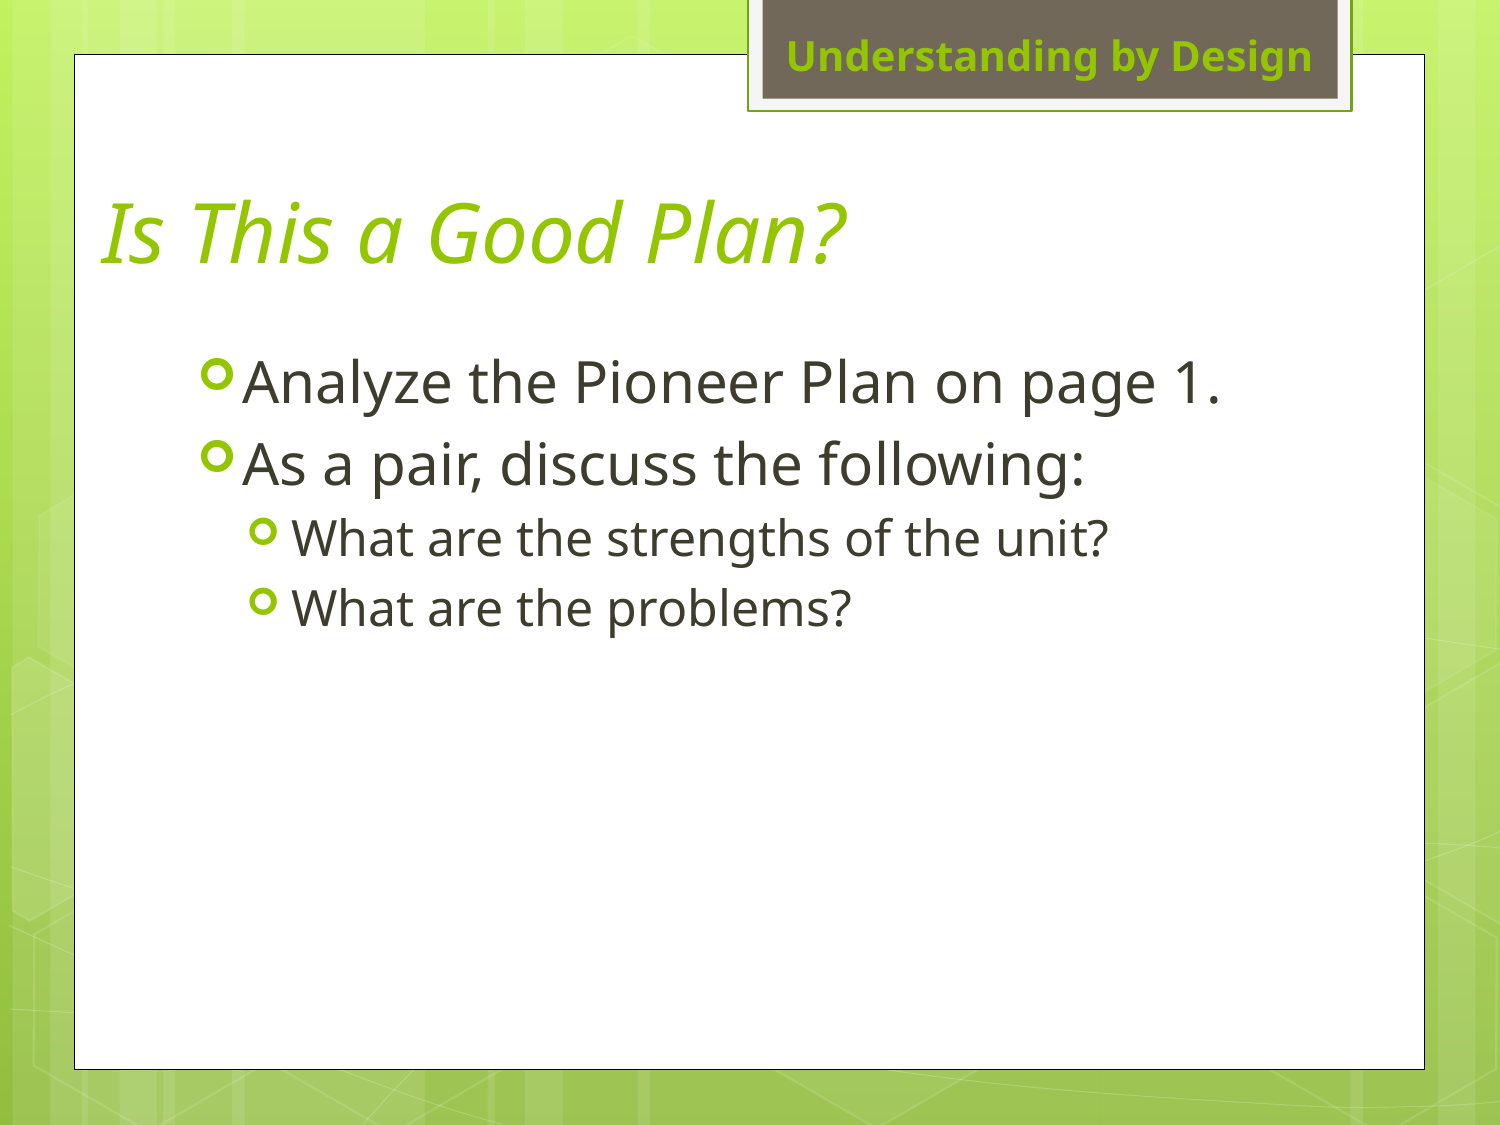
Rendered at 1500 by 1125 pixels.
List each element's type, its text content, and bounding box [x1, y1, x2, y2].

list Analyze the Pioneer Plan on page 1. As a pair, discuss the following: What are the strengths of the unit? What are the problems? [171, 337, 1363, 863]
title Is This a Good Plan? [87, 99, 1240, 288]
